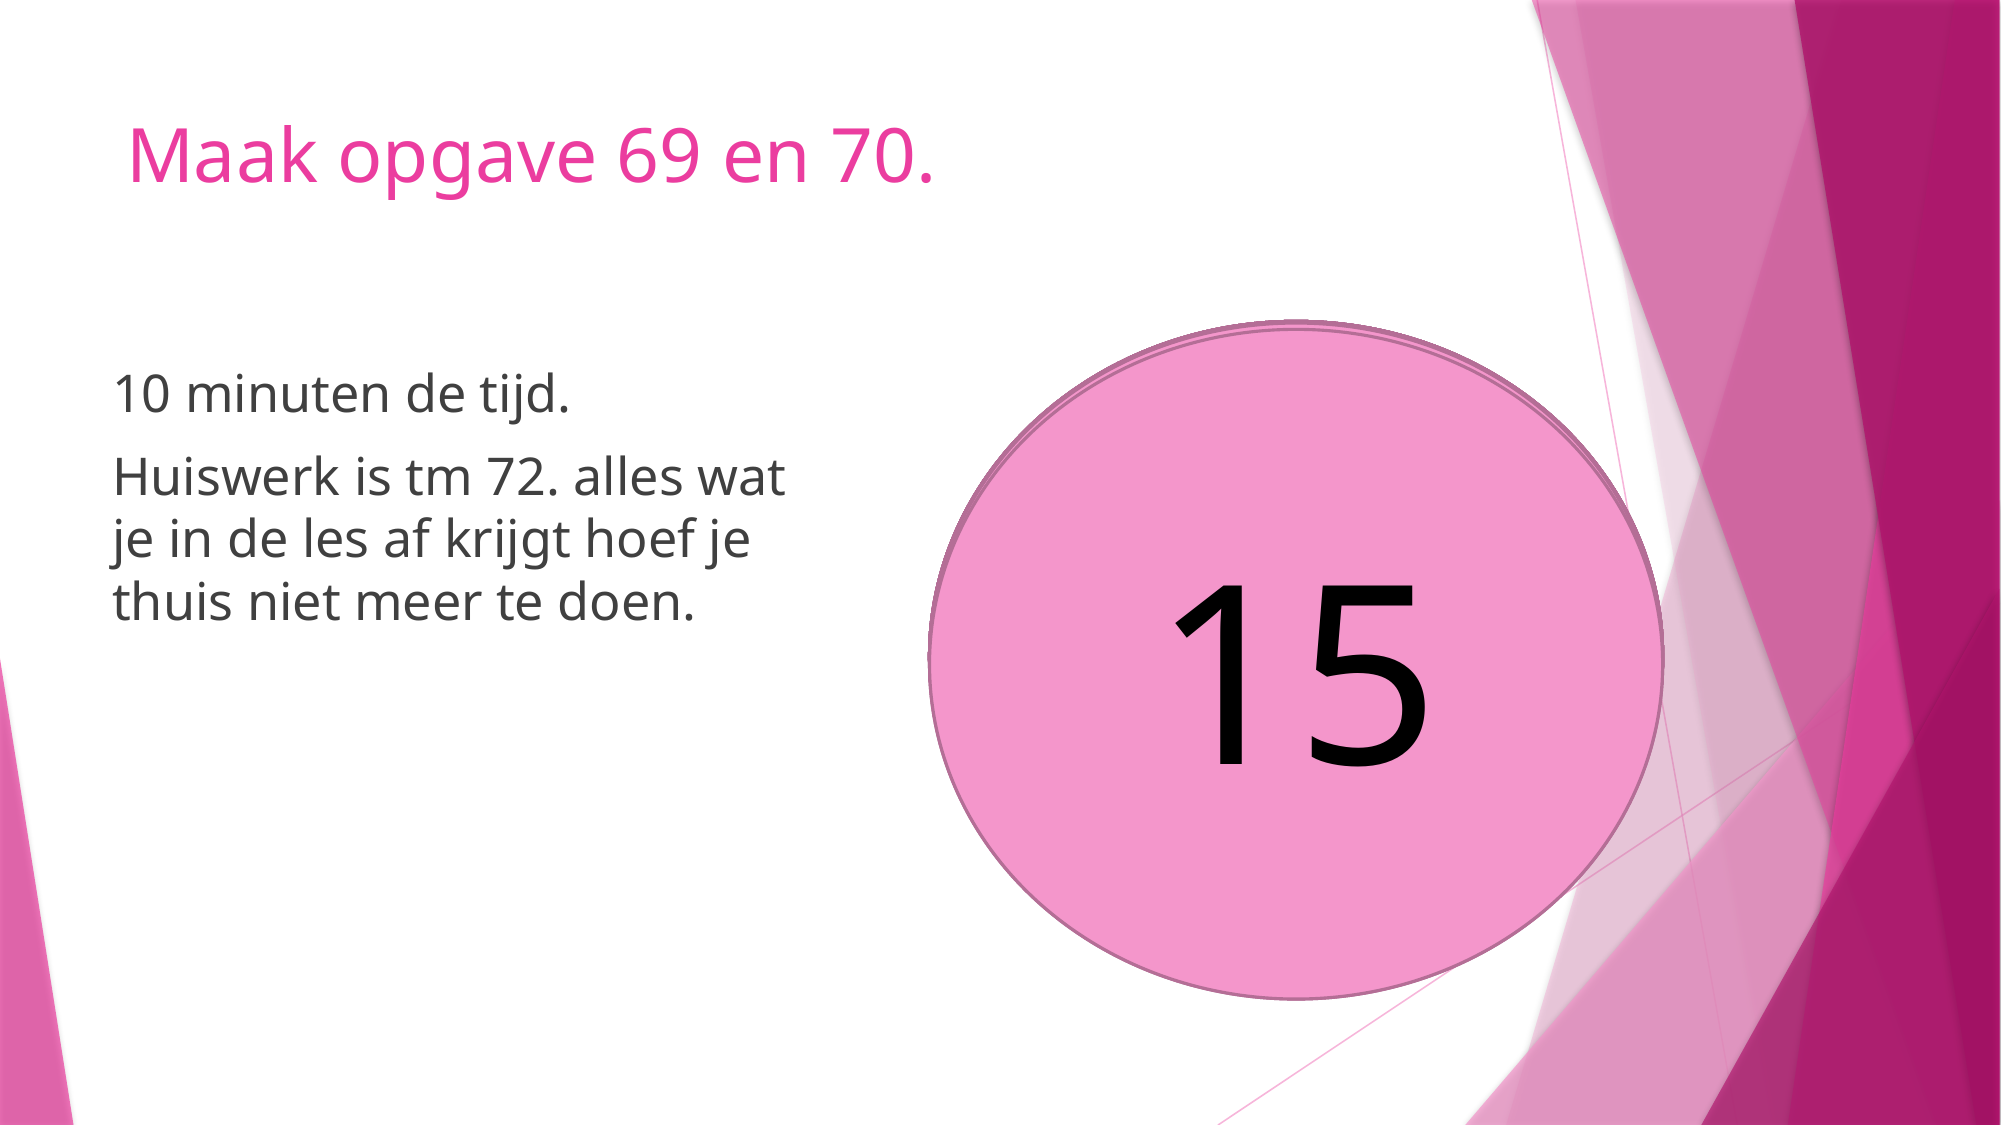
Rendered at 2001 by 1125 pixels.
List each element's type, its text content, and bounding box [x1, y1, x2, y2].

list 10 minuten de tijd. Huiswerk is tm 72. alles wat je in de les af krijgt hoef je thuis niet meer te doen. [97, 352, 817, 960]
text_box 14 [930, 321, 1662, 621]
title Maak opgave 69 en 70. [111, 99, 1522, 317]
text_box 15 [927, 327, 1665, 1001]
